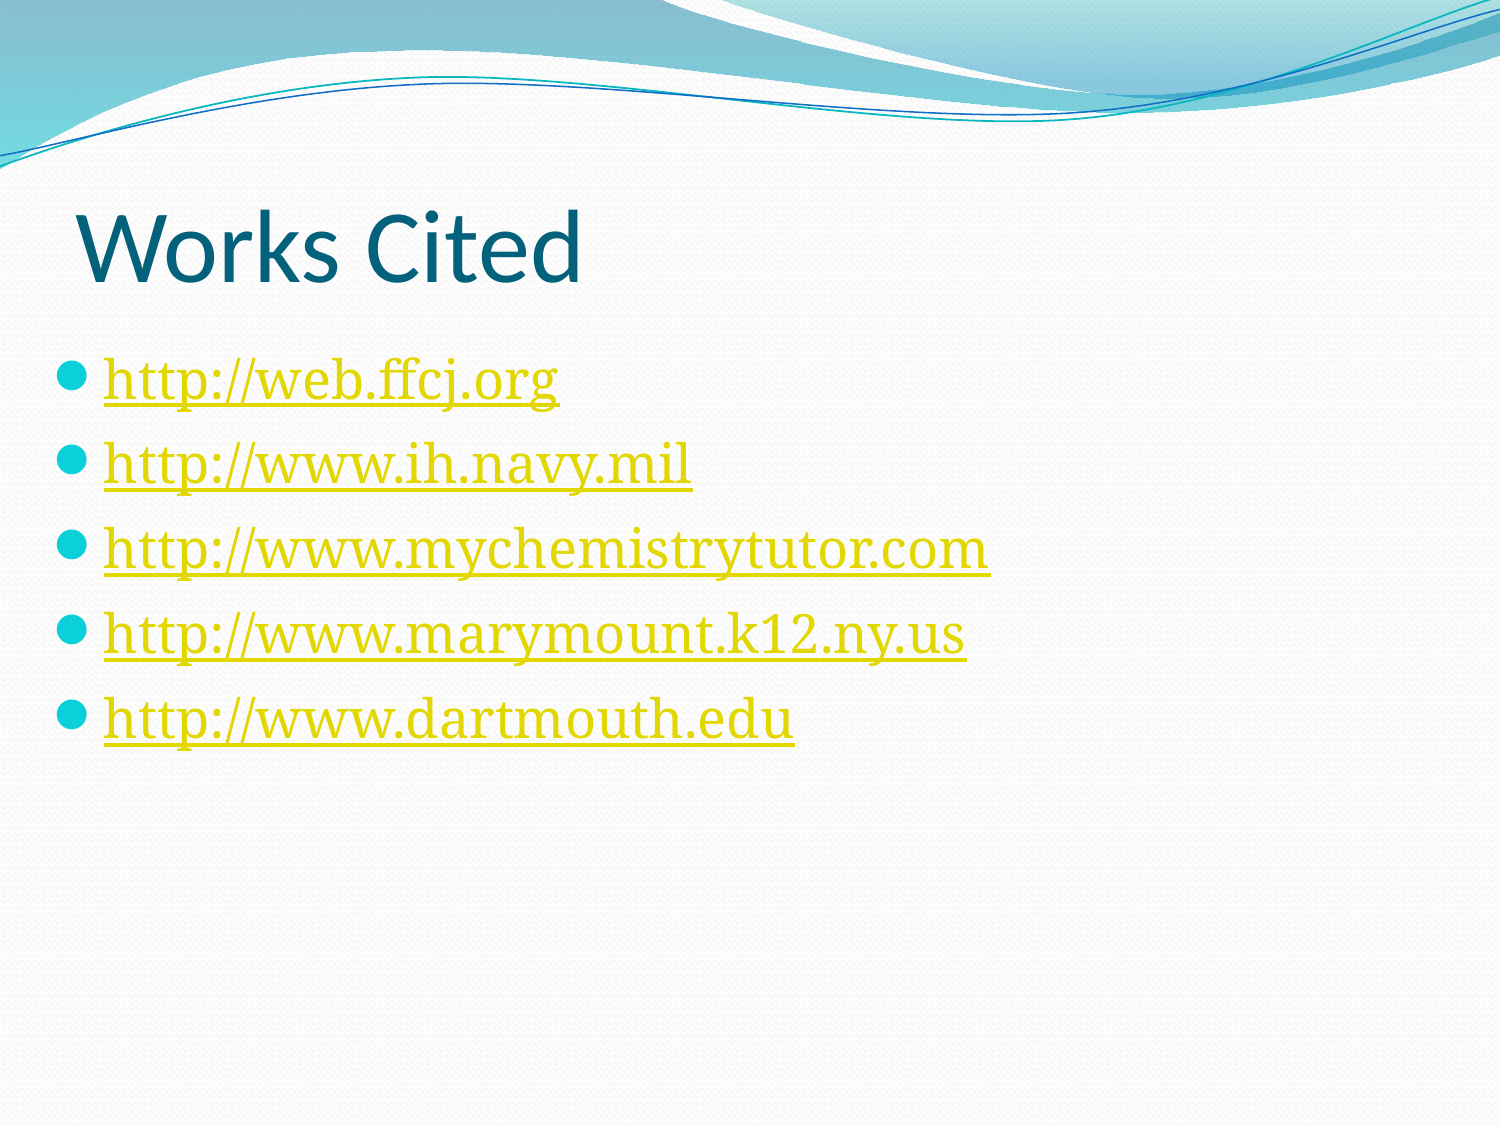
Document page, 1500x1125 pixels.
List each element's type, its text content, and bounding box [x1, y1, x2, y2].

list http://web.ffcj.org http://www.ih.navy.mil http://www.mychemistrytutor.com http://www.marymount.k12.ny.us http://www.dartmouth.edu [37, 337, 1388, 1058]
title Works Cited [74, 115, 1426, 304]
